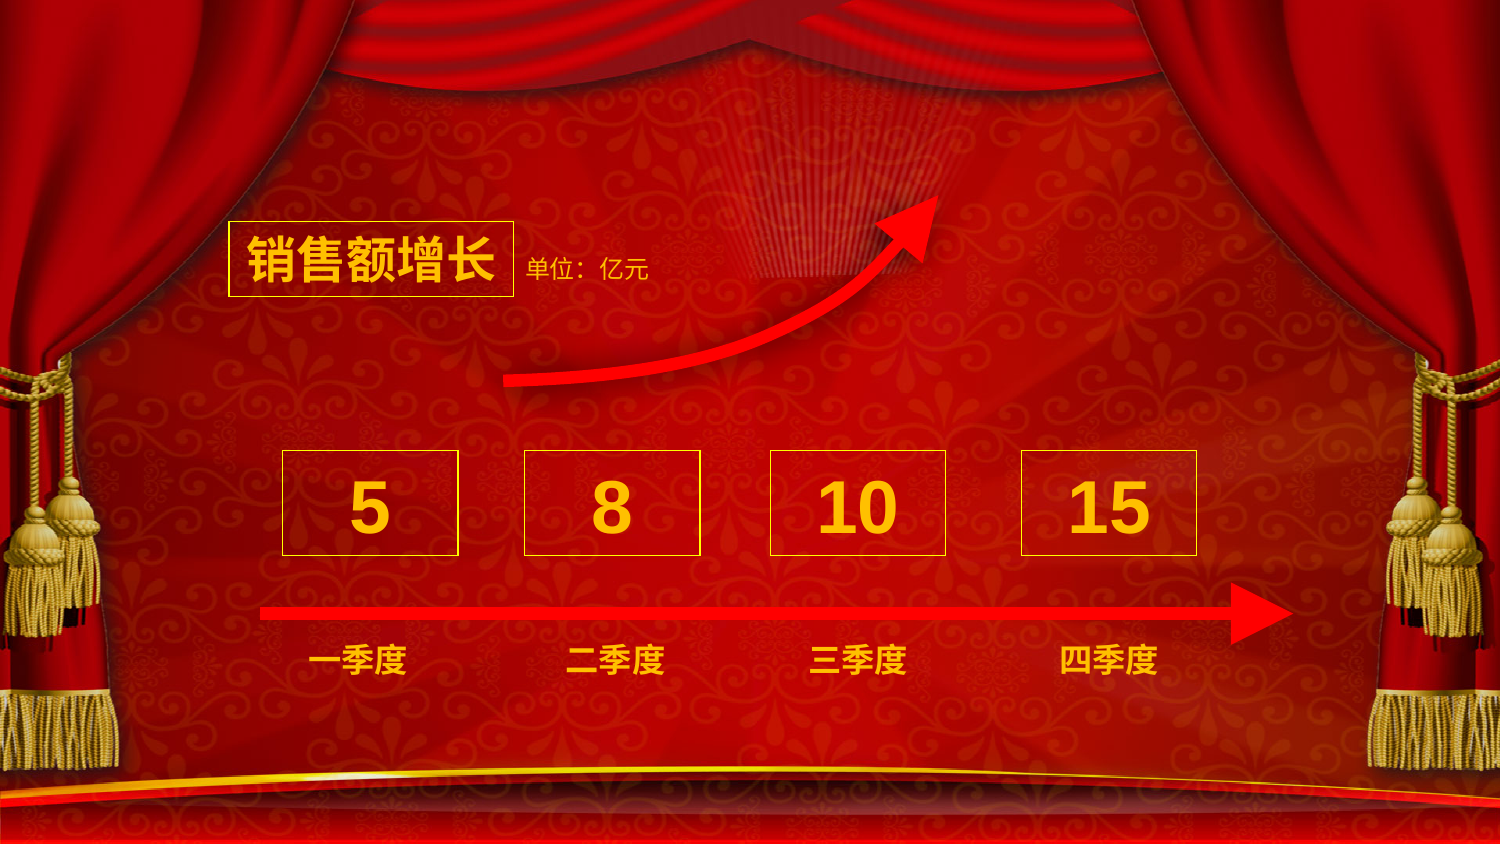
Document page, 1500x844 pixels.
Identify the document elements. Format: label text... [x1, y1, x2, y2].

text_box 5 [282, 450, 458, 556]
text_box 三季度 [768, 631, 947, 687]
text_box 单位：亿元 [509, 246, 703, 292]
text_box 销售额增长 [228, 221, 514, 297]
text_box 15 [1021, 450, 1197, 556]
picture [0, 0, 1500, 844]
text_box 一季度 [269, 631, 448, 687]
text_box 二季度 [526, 631, 705, 687]
text_box [503, 195, 939, 383]
text_box 8 [524, 450, 700, 556]
text_box 四季度 [1019, 631, 1198, 687]
text_box 10 [770, 450, 946, 556]
